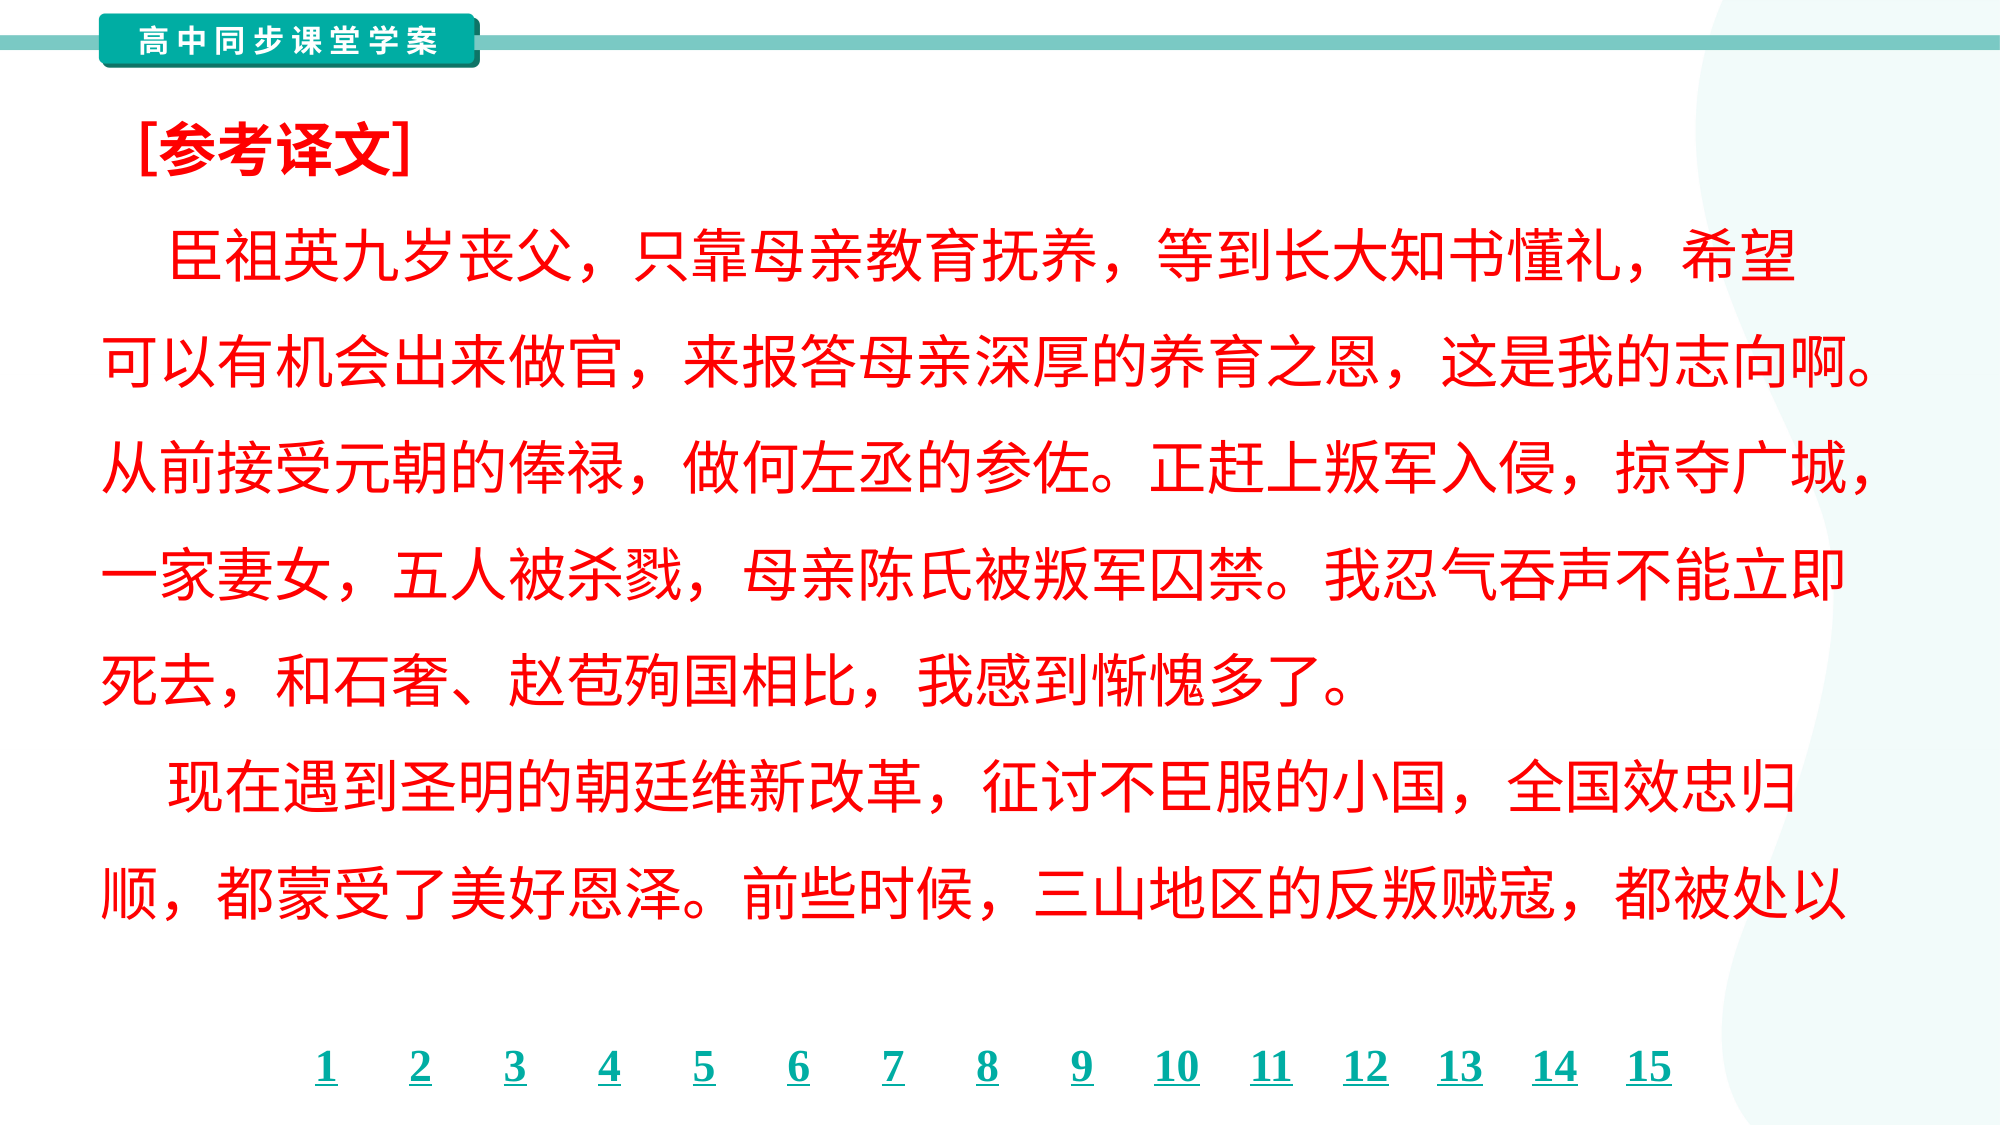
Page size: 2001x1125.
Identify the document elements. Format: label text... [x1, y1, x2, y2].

picture [0, 0, 2000, 1125]
text_box ［参考译文］ 臣祖英九岁丧父，只靠母亲教育抚养，等到长大知书懂礼，希望 可以有机会出来做官，来报答母亲深厚的养育之恩，这是我的志向啊。 从前接受元朝的俸禄，做何左丞的参佐。正赶上叛军入侵，掠夺广城， 一家妻女，五人被杀戮，母亲陈氏被叛军囚禁。我忍气吞声不能立即 死去，和石奢、赵苞殉国相比，我感到惭愧多了。 现在遇到圣明的朝廷维新改革，征讨不臣服的小国，全国效忠归 顺，都蒙受了美好恩泽。前些时候，三山地区的反叛贼寇，都被处以 [100, 76, 1899, 927]
